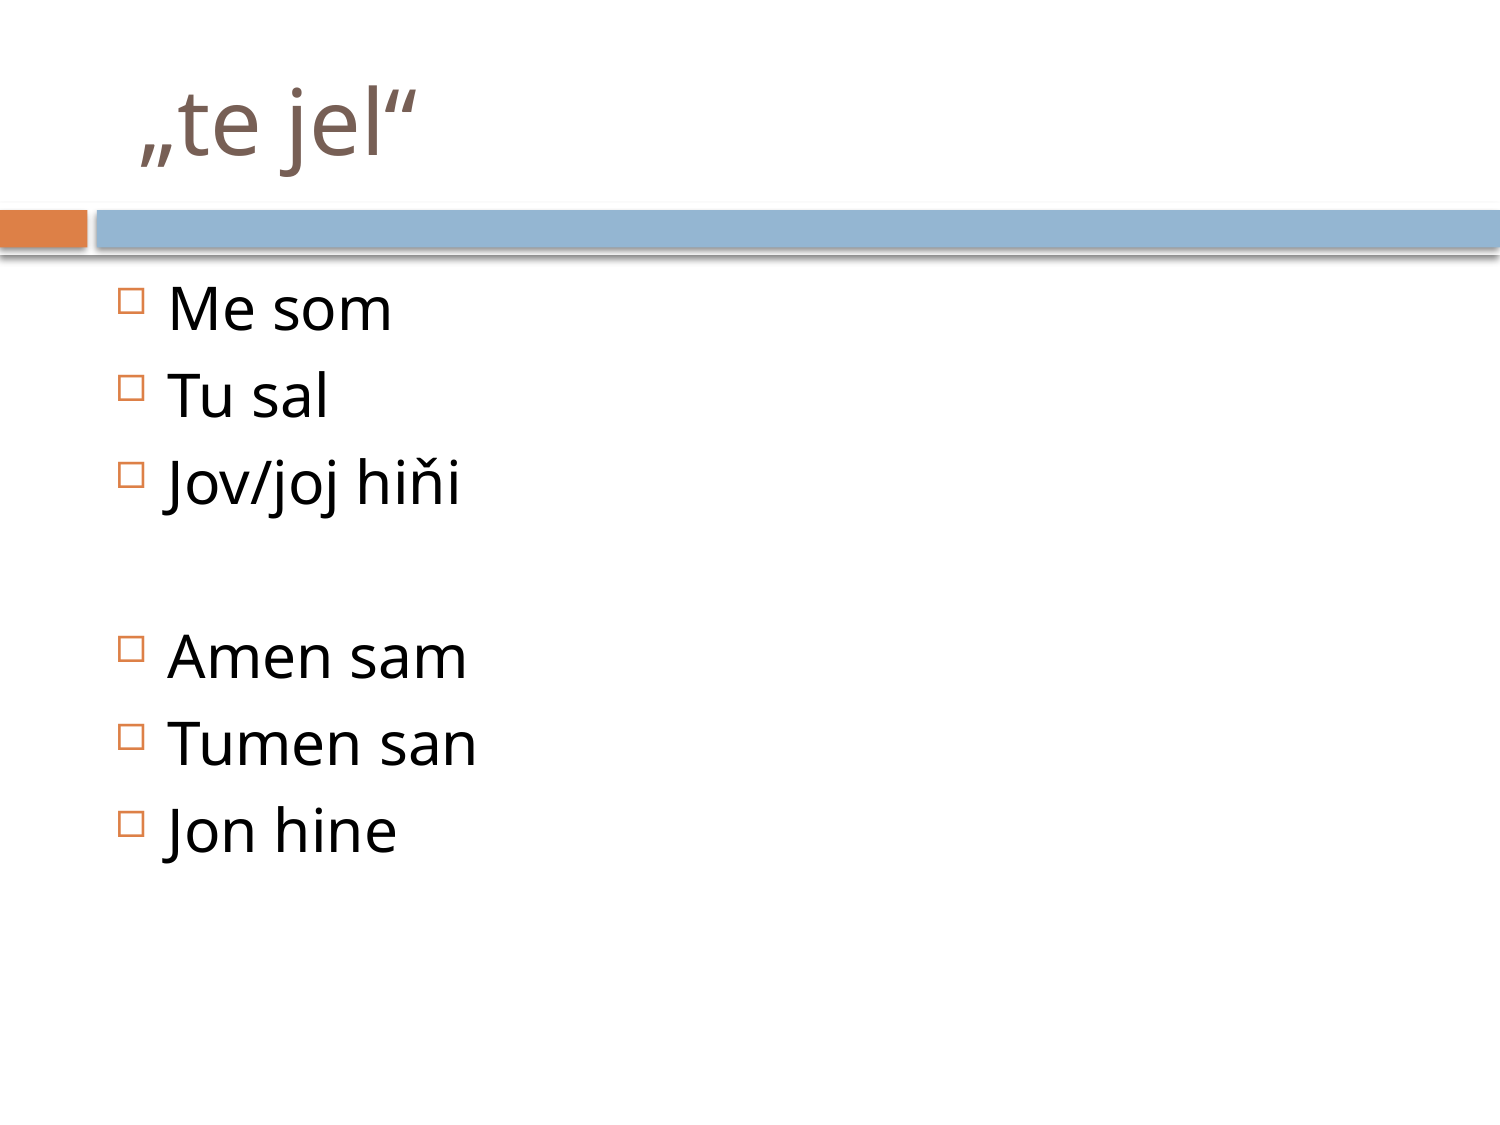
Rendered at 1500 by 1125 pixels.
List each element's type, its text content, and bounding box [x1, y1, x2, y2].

list Me som Tu sal Jov/joj hiňi Amen sam Tumen san Jon hine [100, 262, 1438, 1000]
title „te jel“ [100, 37, 1438, 200]
